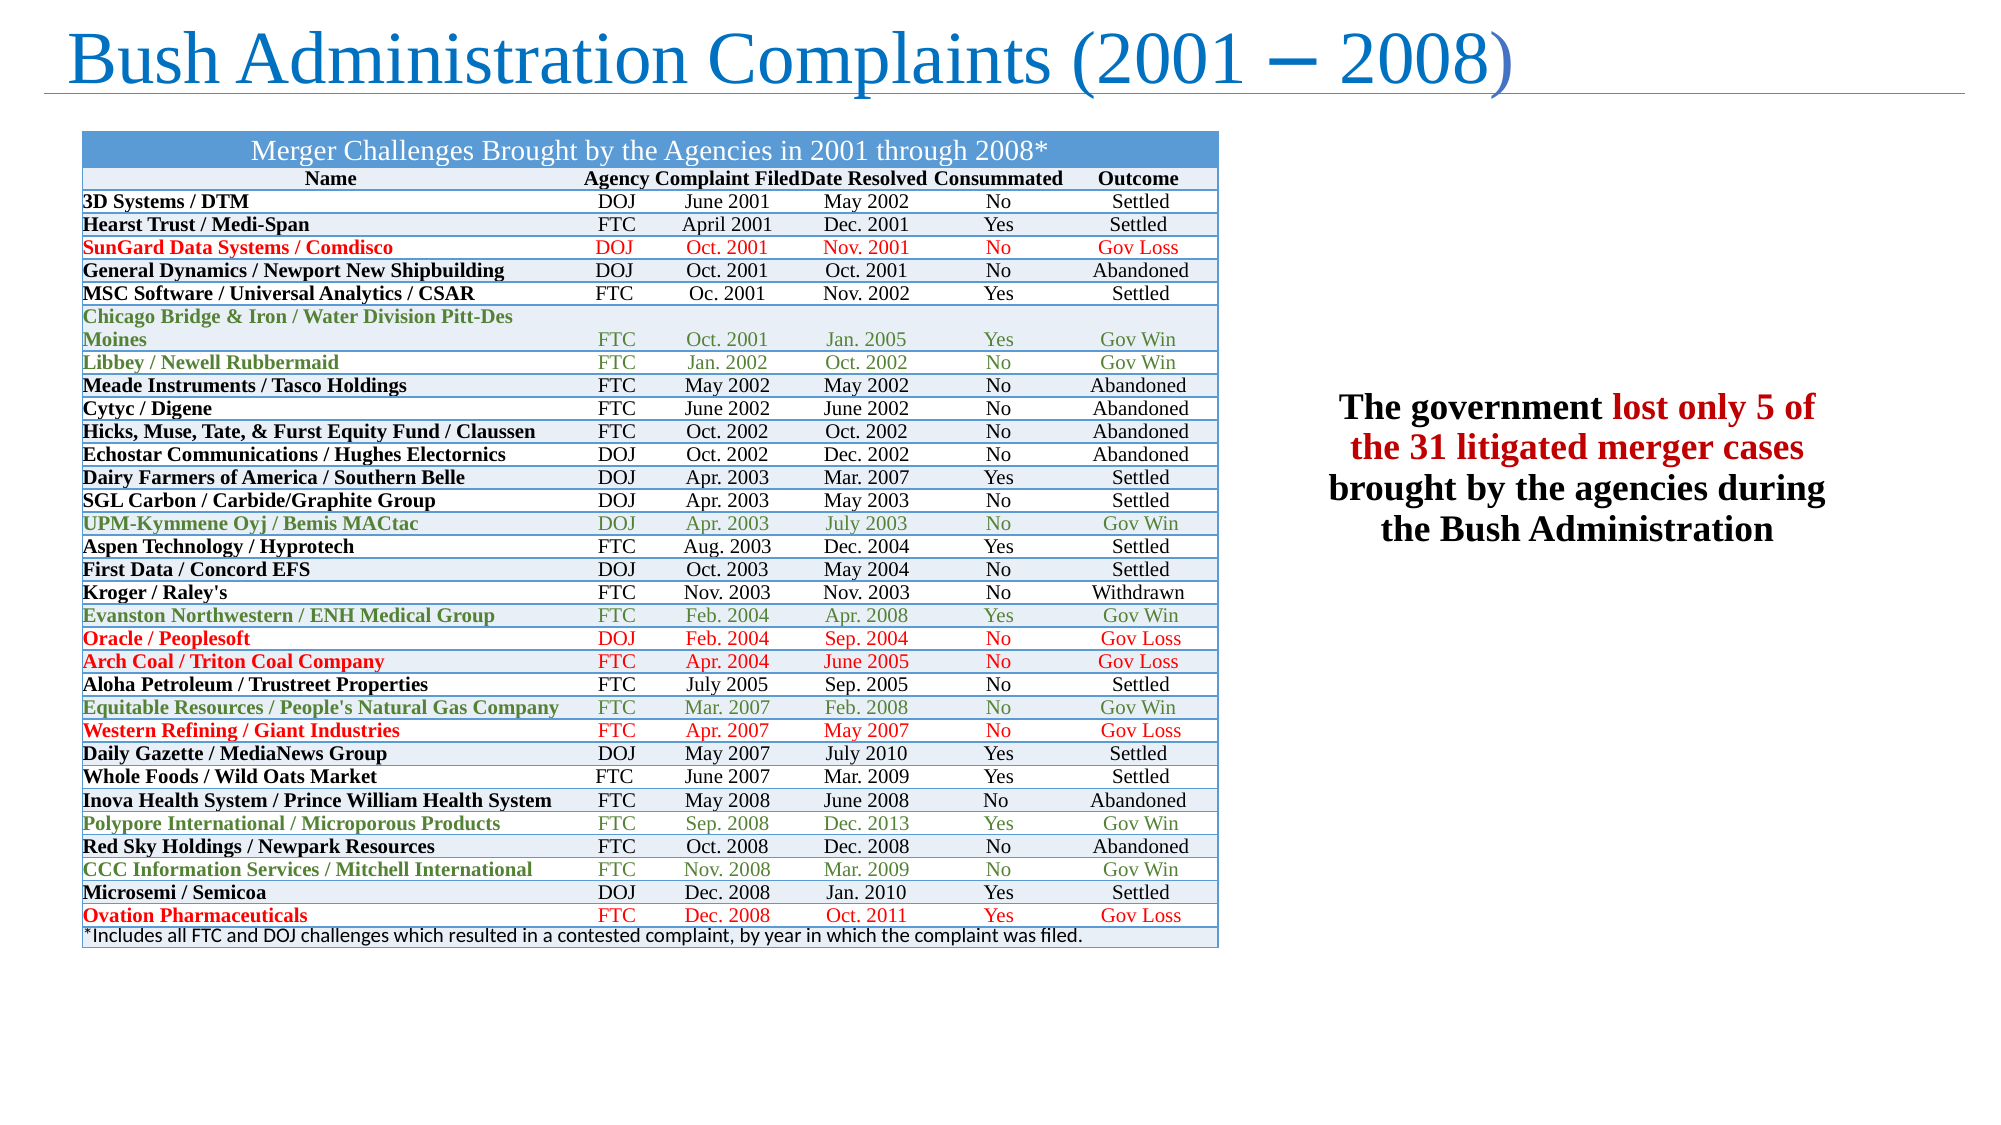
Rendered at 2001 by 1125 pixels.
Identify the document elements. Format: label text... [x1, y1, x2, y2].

table_cell Dec. 2008 [655, 881, 800, 903]
table_cell No [933, 628, 1064, 649]
table_cell No [933, 191, 1064, 212]
table_cell Settled [1064, 490, 1217, 511]
table_cell Hearst Trust / Medi-Span [83, 214, 579, 235]
table_cell Gov Loss [1064, 720, 1217, 741]
table_cell Oct. 2003 [655, 559, 800, 580]
table_cell Gov Win [1064, 352, 1217, 373]
table_cell Aloha Petroleum / Trustreet Properties [83, 674, 579, 695]
table_cell July 2003 [800, 513, 933, 534]
table_cell Settled [1064, 559, 1217, 580]
table_cell Oct. 2001 [655, 237, 800, 258]
table_cell May 2007 [655, 743, 800, 765]
table_cell Daily Gazette / MediaNews Group [83, 743, 579, 765]
table_cell Abandoned [1064, 421, 1217, 442]
table_cell Whole Foods / Wild Oats Market [83, 766, 579, 788]
table_cell Feb. 2008 [800, 697, 933, 718]
table_cell May 2002 [655, 375, 800, 396]
table_cell Apr. 2008 [800, 605, 933, 626]
table_cell April 2001 [655, 214, 800, 235]
table_cell No [933, 352, 1064, 373]
table_cell Aug. 2003 [655, 536, 800, 557]
table_cell DOJ [579, 467, 655, 488]
table_cell Dec. 2004 [800, 536, 933, 557]
table_cell May 2003 [800, 490, 933, 511]
table_cell Dec. 2001 [800, 214, 933, 235]
table_cell General Dynamics / Newport New Shipbuilding [83, 260, 579, 281]
table_cell Dec. 2008 [800, 835, 933, 857]
table_cell Mar. 2007 [800, 467, 933, 488]
table_cell MSC Software / Universal Analytics / CSAR [83, 283, 579, 304]
table_cell Nov. 2003 [800, 582, 933, 603]
table_cell Oct. 2002 [655, 444, 800, 465]
table_cell Dairy Farmers of America / Southern Belle [83, 467, 579, 488]
table_cell FTC [579, 605, 655, 626]
table_cell July 2005 [655, 674, 800, 695]
table_cell Jan. 2010 [800, 881, 933, 903]
table_cell Western Refining / Giant Industries [83, 720, 579, 741]
table_cell May 2004 [800, 559, 933, 580]
table_cell Complaint Filed [655, 168, 800, 189]
table_cell Oct. 2002 [655, 421, 800, 442]
table_cell DOJ [579, 559, 655, 580]
table_cell First Data / Concord EFS [83, 559, 579, 580]
table_cell No [933, 789, 1064, 811]
table_cell Settled [1064, 743, 1217, 765]
table_cell No [933, 421, 1064, 442]
table_cell Gov Win [1064, 858, 1217, 880]
table_cell Yes [933, 306, 1064, 350]
table_cell No [933, 858, 1064, 880]
table_cell No [933, 444, 1064, 465]
table_cell DOJ [579, 490, 655, 511]
table_cell Settled [1064, 214, 1217, 235]
table_cell May 2007 [800, 720, 933, 741]
table_cell *Includes all FTC and DOJ challenges which resulted in a contested complaint, by year in which the complaint was filed. [83, 928, 1217, 947]
table_cell Consummated [933, 168, 1064, 189]
table_cell Yes [933, 467, 1064, 488]
table_cell Settled [1064, 881, 1217, 903]
table_cell June 2008 [800, 789, 933, 811]
table_cell Name [83, 168, 579, 189]
table_cell Yes [933, 536, 1064, 557]
table_cell Abandoned [1064, 444, 1217, 465]
table_cell FTC [579, 904, 655, 926]
table_cell FTC [579, 582, 655, 603]
table_cell Withdrawn [1064, 582, 1217, 603]
table_cell UPM-Kymmene Oyj / Bemis MACtac [83, 513, 579, 534]
table_cell May 2002 [800, 191, 933, 212]
table_cell Dec. 2002 [800, 444, 933, 465]
table_cell FTC [579, 812, 655, 834]
table_cell FTC [579, 651, 655, 672]
table_cell Chicago Bridge & Iron / Water Division Pitt-Des Moines [83, 306, 579, 350]
table_cell No [933, 582, 1064, 603]
table_cell Arch Coal / Triton Coal Company [83, 651, 579, 672]
table_cell FTC [579, 398, 655, 419]
table_cell Gov Win [1064, 697, 1217, 718]
table_cell Mar. 2009 [800, 858, 933, 880]
table_cell Yes [933, 283, 1064, 304]
table_cell Oct. 2001 [655, 306, 800, 350]
table_cell Oct. 2001 [655, 260, 800, 281]
table_cell No [933, 398, 1064, 419]
table_cell Yes [933, 766, 1064, 788]
table_cell Yes [933, 812, 1064, 834]
table_cell Apr. 2004 [655, 651, 800, 672]
table_cell Oct. 2011 [800, 904, 933, 926]
table_cell DOJ [579, 881, 655, 903]
table_cell Abandoned [1064, 789, 1217, 811]
table_cell Jan. 2002 [655, 352, 800, 373]
table_cell FTC [579, 306, 655, 350]
table_cell FTC [579, 536, 655, 557]
table_cell Oc. 2001 [655, 283, 800, 304]
table_cell Yes [933, 904, 1064, 926]
table_cell June 2007 [655, 766, 800, 788]
table_cell DOJ [579, 513, 655, 534]
table_cell Settled [1064, 191, 1217, 212]
table_cell Dec. 2013 [800, 812, 933, 834]
table_cell June 2005 [800, 651, 933, 672]
table_cell Nov. 2008 [655, 858, 800, 880]
table_cell FTC [579, 697, 655, 718]
table_cell Abandoned [1064, 260, 1217, 281]
table_cell Oct. 2002 [800, 421, 933, 442]
table_cell Sep. 2008 [655, 812, 800, 834]
table_cell Outcome [1064, 168, 1217, 189]
table_cell FTC [579, 789, 655, 811]
table_cell Apr. 2003 [655, 513, 800, 534]
table_cell Oct. 2001 [800, 260, 933, 281]
table_cell FTC [579, 214, 655, 235]
table_cell Mar. 2009 [800, 766, 933, 788]
table_cell Libbey / Newell Rubbermaid [83, 352, 579, 373]
table_cell Nov. 2002 [800, 283, 933, 304]
table_cell Evanston Northwestern / ENH Medical Group [83, 605, 579, 626]
table_cell Gov Loss [1064, 237, 1217, 258]
table_cell Gov Win [1064, 605, 1217, 626]
table_cell Mar. 2007 [655, 697, 800, 718]
table_cell No [933, 835, 1064, 857]
table_cell Aspen Technology / Hyprotech [83, 536, 579, 557]
table_cell Abandoned [1064, 835, 1217, 857]
table_cell Sep. 2005 [800, 674, 933, 695]
table_cell Oracle / Peoplesoft [83, 628, 579, 649]
table_cell DOJ [579, 743, 655, 765]
table_cell Gov Win [1064, 306, 1217, 350]
table_cell DOJ [579, 237, 655, 258]
table_cell June 2002 [800, 398, 933, 419]
table_cell Yes [933, 743, 1064, 765]
table_cell FTC [579, 858, 655, 880]
table_cell Gov Loss [1064, 904, 1217, 926]
table_cell FTC [579, 766, 655, 788]
table_cell Settled [1064, 674, 1217, 695]
table_cell Hicks, Muse, Tate, & Furst Equity Fund / Claussen [83, 421, 579, 442]
table_cell No [933, 651, 1064, 672]
table_cell Dec. 2008 [655, 904, 800, 926]
table_cell DOJ [579, 444, 655, 465]
table_cell Abandoned [1064, 398, 1217, 419]
table_cell July 2010 [800, 743, 933, 765]
table_cell DOJ [579, 260, 655, 281]
table_cell Abandoned [1064, 375, 1217, 396]
table_cell No [933, 490, 1064, 511]
table_cell FTC [579, 352, 655, 373]
table_cell FTC [579, 674, 655, 695]
table_cell Echostar Communications / Hughes Electornics [83, 444, 579, 465]
table_cell Yes [933, 214, 1064, 235]
table_cell Feb. 2004 [655, 628, 800, 649]
table_cell 3D Systems / DTM [83, 191, 579, 212]
table_cell Yes [933, 605, 1064, 626]
table_cell May 2002 [800, 375, 933, 396]
table_cell Nov. 2001 [800, 237, 933, 258]
table_cell Apr. 2003 [655, 467, 800, 488]
table_cell Settled [1064, 536, 1217, 557]
table_cell Feb. 2004 [655, 605, 800, 626]
table_cell Cytyc / Digene [83, 398, 579, 419]
table_cell No [933, 375, 1064, 396]
table_cell Ovation Pharmaceuticals [83, 904, 579, 926]
table_cell Settled [1064, 766, 1217, 788]
table_header Merger Challenges Brought by the Agencies in 2001 through 2008* [83, 133, 1217, 166]
table_cell Settled [1064, 467, 1217, 488]
table_cell FTC [579, 375, 655, 396]
table_cell Equitable Resources / People's Natural Gas Company [83, 697, 579, 718]
table_cell No [933, 674, 1064, 695]
table_cell DOJ [579, 628, 655, 649]
table_cell Polypore International / Microporous Products [83, 812, 579, 834]
table_cell FTC [579, 835, 655, 857]
table_cell No [933, 720, 1064, 741]
table_cell Microsemi / Semicoa [83, 881, 579, 903]
table_cell Date Resolved [800, 168, 933, 189]
table_cell Jan. 2005 [800, 306, 933, 350]
table_cell SGL Carbon / Carbide/Graphite Group [83, 490, 579, 511]
table_cell No [933, 237, 1064, 258]
table_cell June 2002 [655, 398, 800, 419]
table_cell Nov. 2003 [655, 582, 800, 603]
table_cell FTC [579, 283, 655, 304]
table_cell Oct. 2002 [800, 352, 933, 373]
table_cell June 2001 [655, 191, 800, 212]
table_cell Gov Win [1064, 513, 1217, 534]
table_cell No [933, 260, 1064, 281]
table_cell Red Sky Holdings / Newpark Resources [83, 835, 579, 857]
table_cell Apr. 2007 [655, 720, 800, 741]
table_cell May 2008 [655, 789, 800, 811]
table_cell Meade Instruments / Tasco Holdings [83, 375, 579, 396]
table_cell Gov Win [1064, 812, 1217, 834]
table_cell CCC Information Services / Mitchell International [83, 858, 579, 880]
table_cell Gov Loss [1064, 651, 1217, 672]
table_cell DOJ [579, 191, 655, 212]
table_cell FTC [579, 421, 655, 442]
table_cell No [933, 513, 1064, 534]
table_cell Sep. 2004 [800, 628, 933, 649]
table_cell Kroger / Raley's [83, 582, 579, 603]
table_cell FTC [579, 720, 655, 741]
list The government lost only 5 of the 31 litigated merger cases brought by the agencies during the Bush Administration [1297, 379, 1850, 1125]
table_cell Inova Health System / Prince William Health System [83, 789, 579, 811]
title Bush Administration Complaints (2001 – 2008) [52, 22, 1725, 85]
table_cell SunGard Data Systems / Comdisco [83, 237, 579, 258]
table_cell Settled [1064, 283, 1217, 304]
table_cell Yes [933, 881, 1064, 903]
table_cell Agency [579, 168, 655, 189]
table_cell No [933, 697, 1064, 718]
table_cell Gov Loss [1064, 628, 1217, 649]
table_cell No [933, 559, 1064, 580]
table_cell Apr. 2003 [655, 490, 800, 511]
table_cell Oct. 2008 [655, 835, 800, 857]
